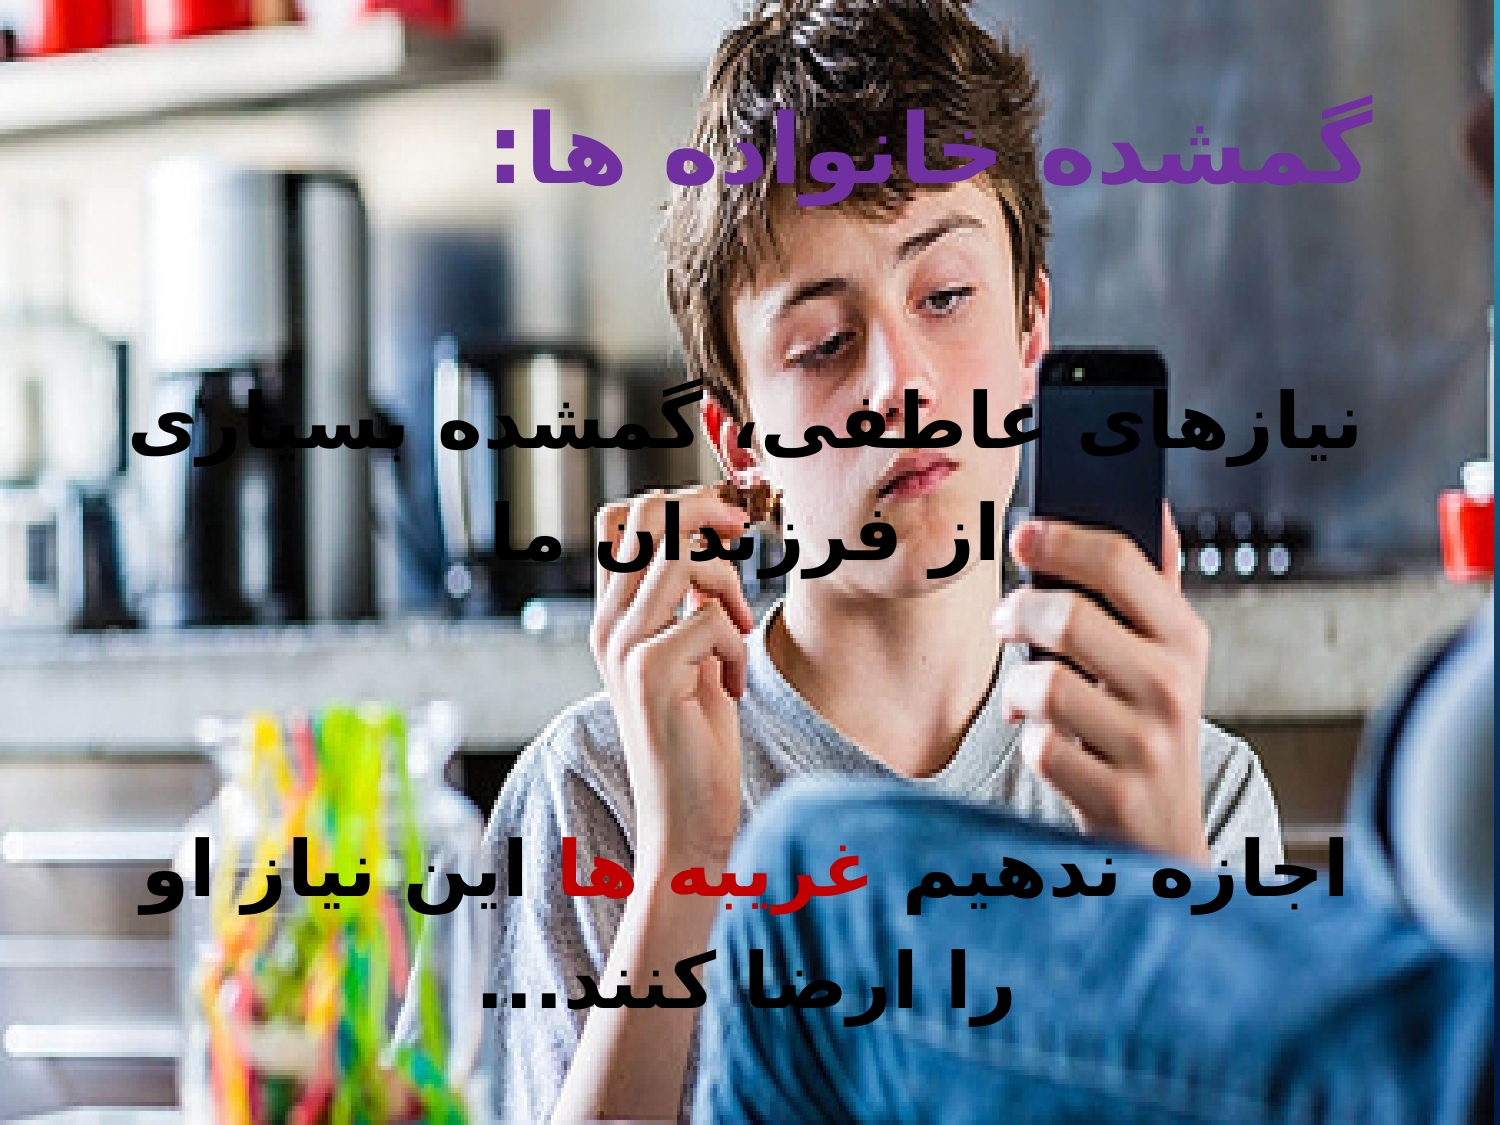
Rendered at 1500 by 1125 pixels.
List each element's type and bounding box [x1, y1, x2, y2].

list [0, 0, 1495, 1125]
